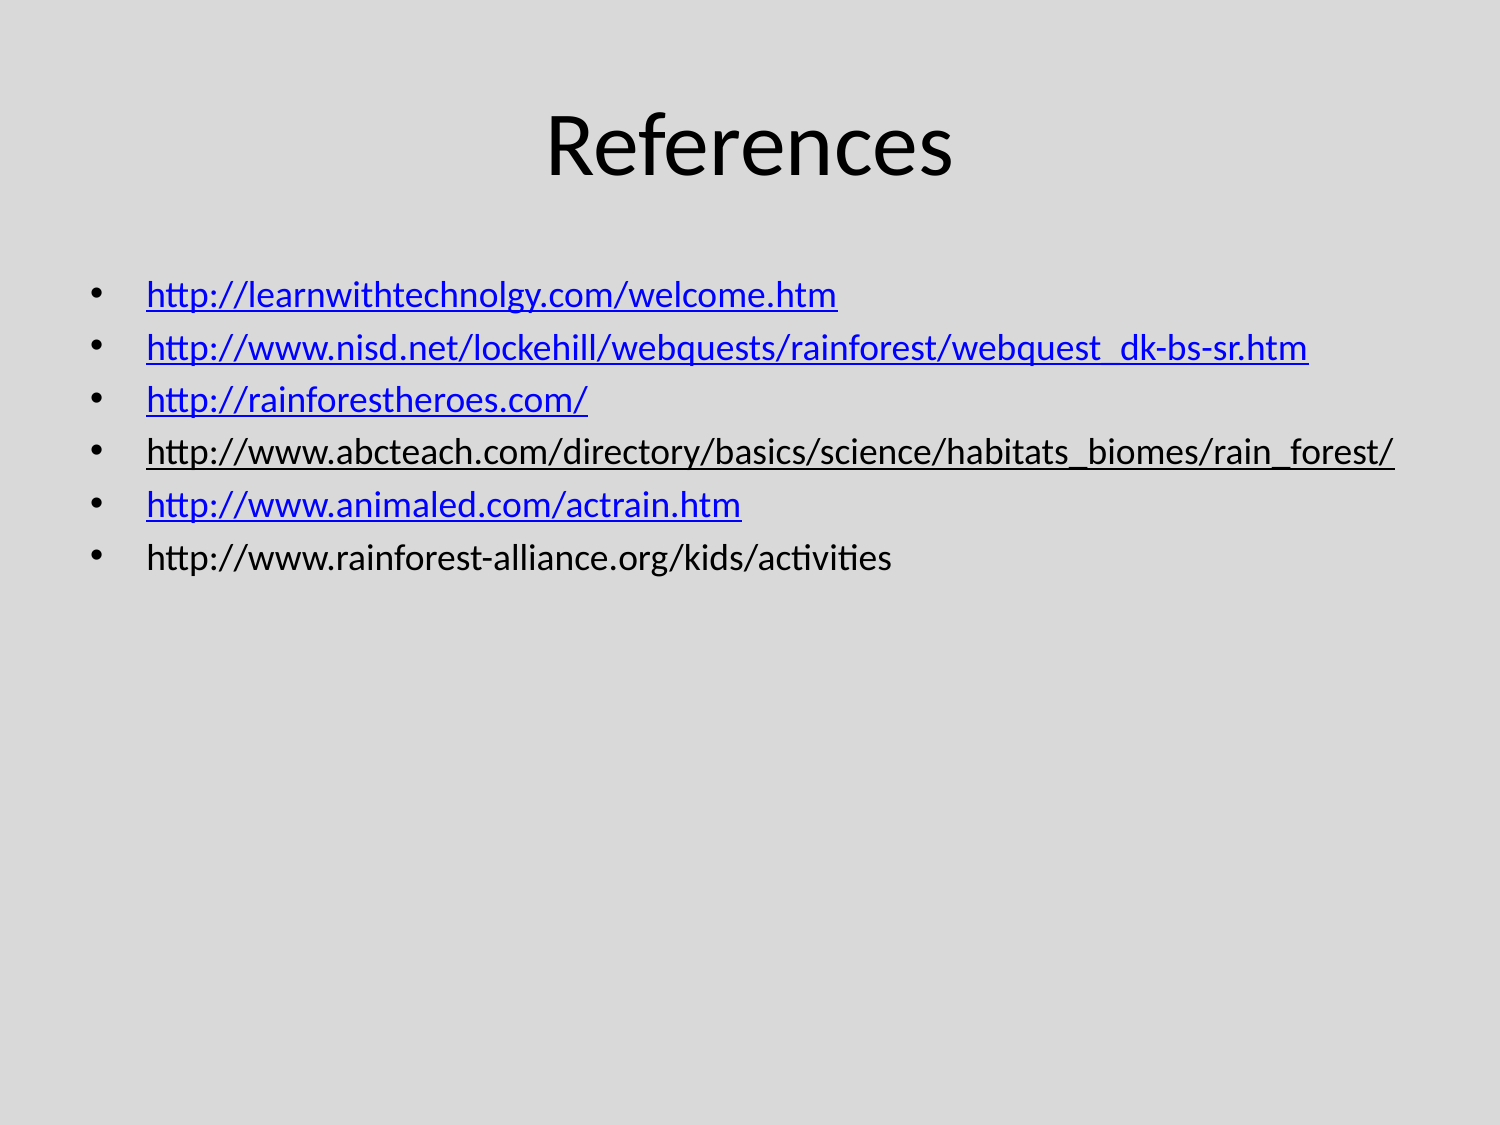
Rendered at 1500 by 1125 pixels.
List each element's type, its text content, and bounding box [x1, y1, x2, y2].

list http://learnwithtechnolgy.com/welcome.htm http://www.nisd.net/lockehill/webquests/rainforest/webquest_dk-bs-sr.htm http://rainforestheroes.com/ http://www.abcteach.com/directory/basics/science/habitats_biomes/rain_forest/ http://www.animaled.com/actrain.htm http://www.rainforest-alliance.org/kids/activities [75, 262, 1454, 632]
title References [75, 45, 1425, 233]
